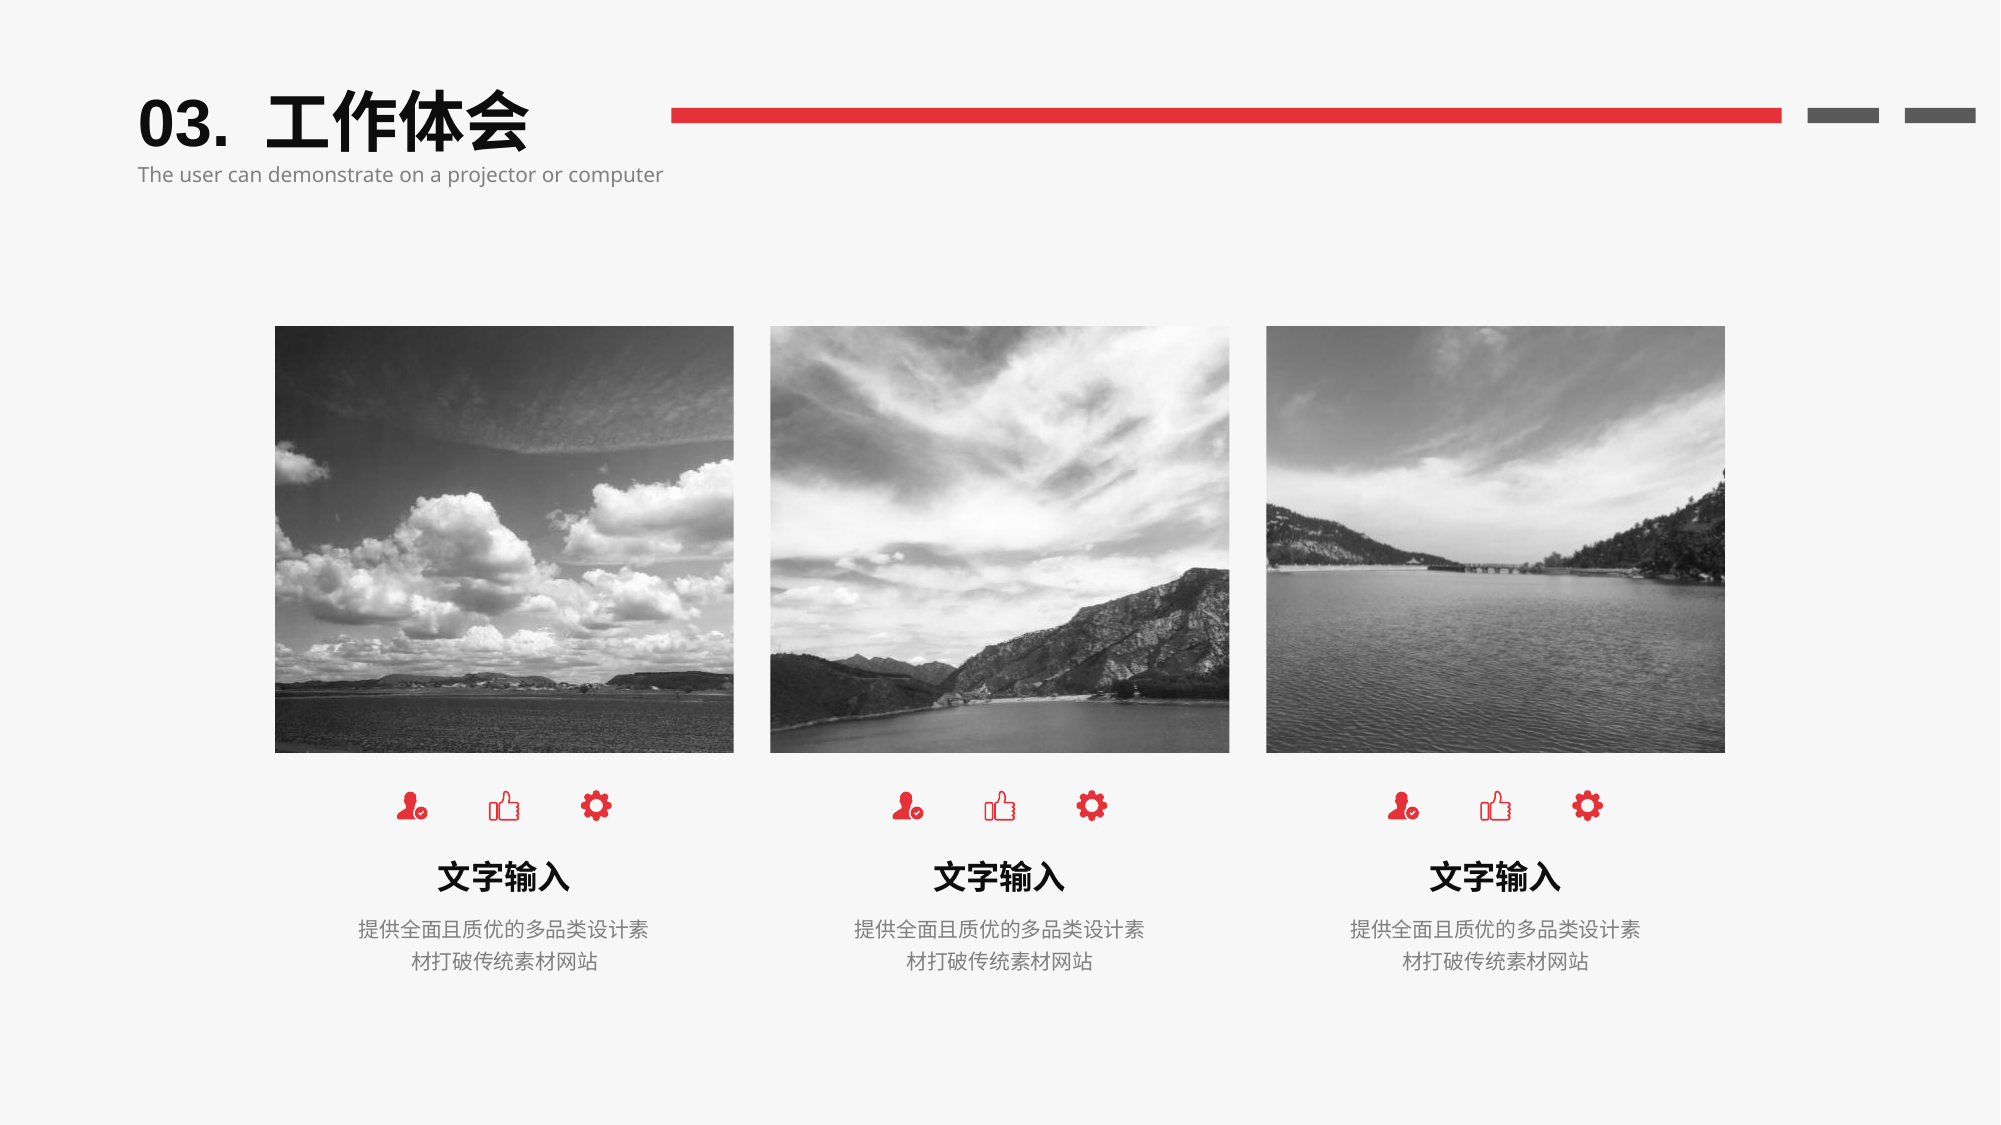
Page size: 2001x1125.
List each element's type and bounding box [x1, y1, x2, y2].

text_box [396, 790, 429, 821]
text_box [932, 107, 1783, 124]
text_box [1571, 789, 1604, 822]
text_box [123, 72, 932, 195]
picture [770, 326, 1230, 753]
text_box [579, 789, 613, 822]
text_box [1387, 790, 1420, 821]
text_box [835, 848, 1165, 983]
text_box [339, 848, 669, 983]
text_box [983, 789, 1017, 822]
text_box [1479, 789, 1513, 822]
picture [1266, 326, 1725, 753]
text_box [891, 790, 925, 821]
picture [274, 326, 734, 753]
text_box [487, 789, 521, 822]
text_box [1331, 848, 1661, 983]
text_box [1807, 107, 1880, 124]
text_box [1904, 107, 1977, 124]
text_box [1075, 789, 1109, 822]
